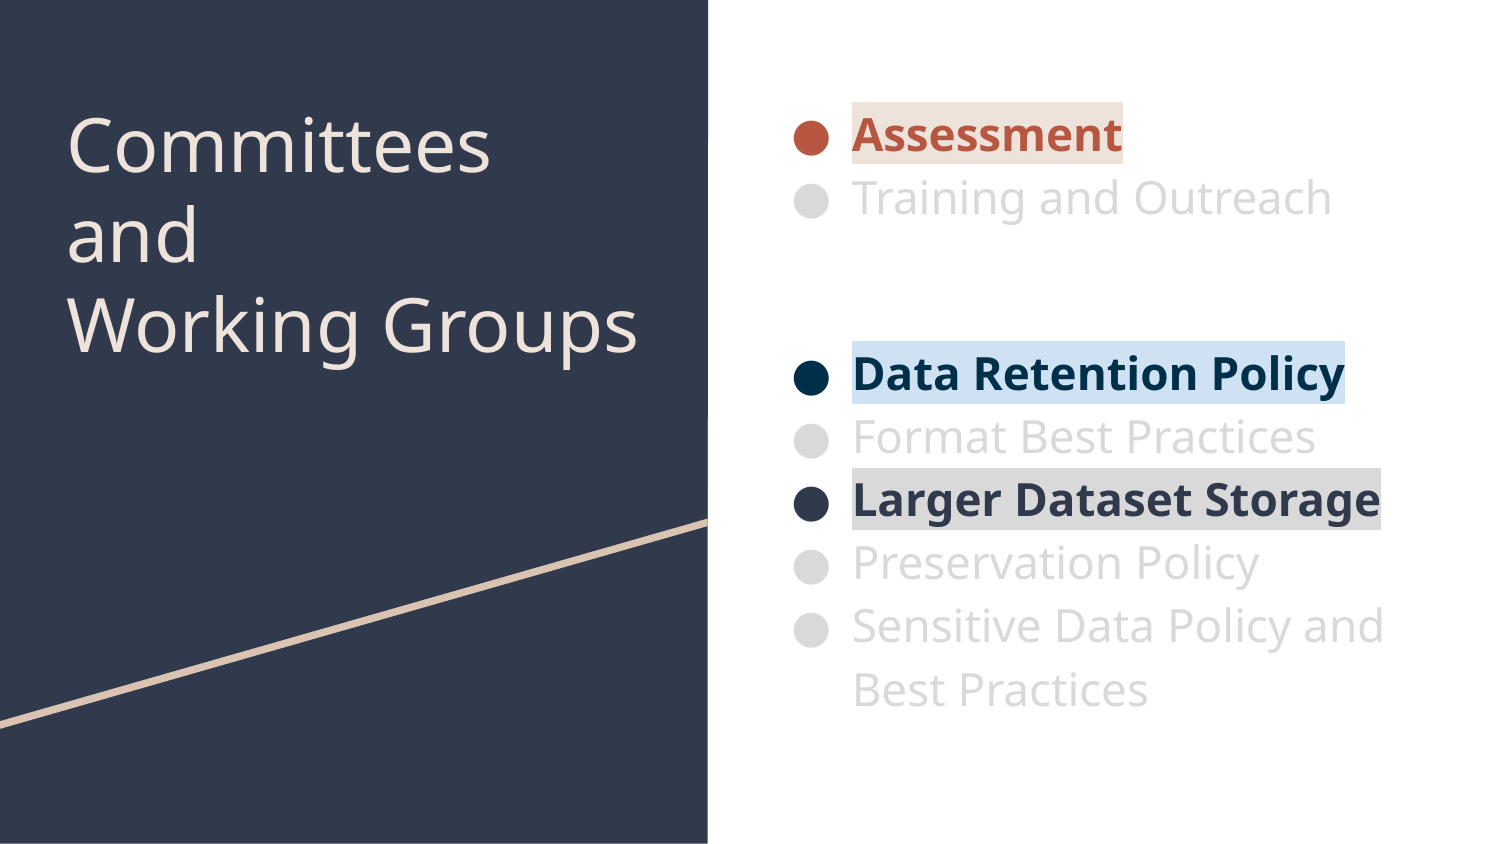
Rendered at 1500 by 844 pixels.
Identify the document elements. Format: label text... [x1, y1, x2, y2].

list Assessment Training and Outreach Data Retention Policy Format Best Practices Larger Dataset Storage Preservation Policy Sensitive Data Policy and Best Practices [761, 82, 1446, 755]
title Committees and Working Groups [51, 82, 660, 494]
